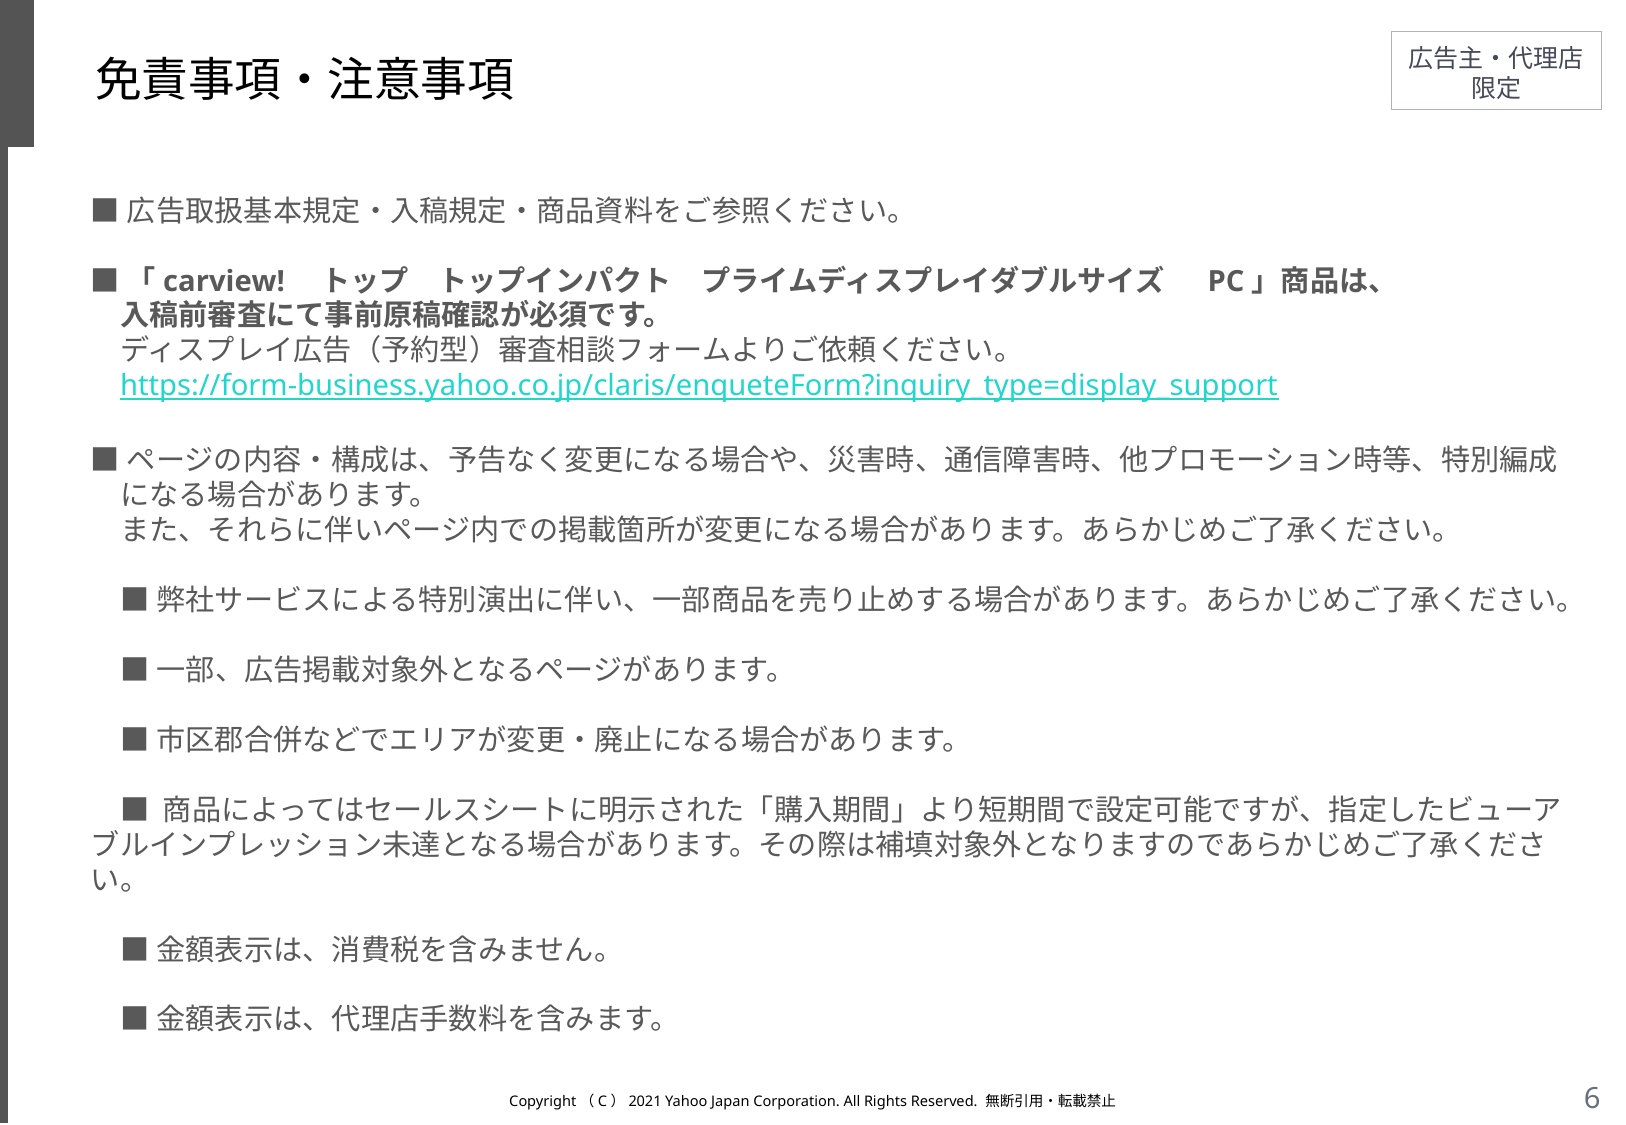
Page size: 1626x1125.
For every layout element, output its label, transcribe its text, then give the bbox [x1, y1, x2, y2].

text_box ■広告取扱基本規定・入稿規定・商品資料をご参照ください。 ■「carview! トップ トップインパクト プライムディスプレイダブルサイズ PC」商品は、 入稿前審査にて事前原稿確認が必須です。 ディスプレイ広告（予約型）審査相談フォームよりご依頼ください。 https://form-business.yahoo.co.jp/claris/enqueteForm?inquiry_type=display_support ■ページの内容・構成は、予告なく変更になる場合や、災害時、通信障害時、他プロモーション時等、特別編成になる場合があります。 また、それらに伴いページ内での掲載箇所が変更になる場合があります。あらかじめご了承ください。 ■弊社サービスによる特別演出に伴い、一部商品を売り止めする場合があります。あらかじめご了承ください。 ■一部、広告掲載対象外となるページがあります。 ■市区郡合併などでエリアが変更・廃止になる場合があります。 ■ 商品によってはセールスシートに明示された「購入期間」より短期間で設定可能ですが、指定したビューアブルインプレッション未達となる場合があります。その際は補填対象外となりますのであらかじめご了承ください。 ■金額表示は、消費税を含みません。 ■金額表示は、代理店手数料を含みます。 [76, 184, 1586, 1083]
footer Copyright（C）2021 Yahoo Japan Corporation. All Rights Reserved. 無断引用・転載禁止 [458, 1083, 1167, 1125]
title 免責事項・注意事項 [80, 42, 1392, 114]
